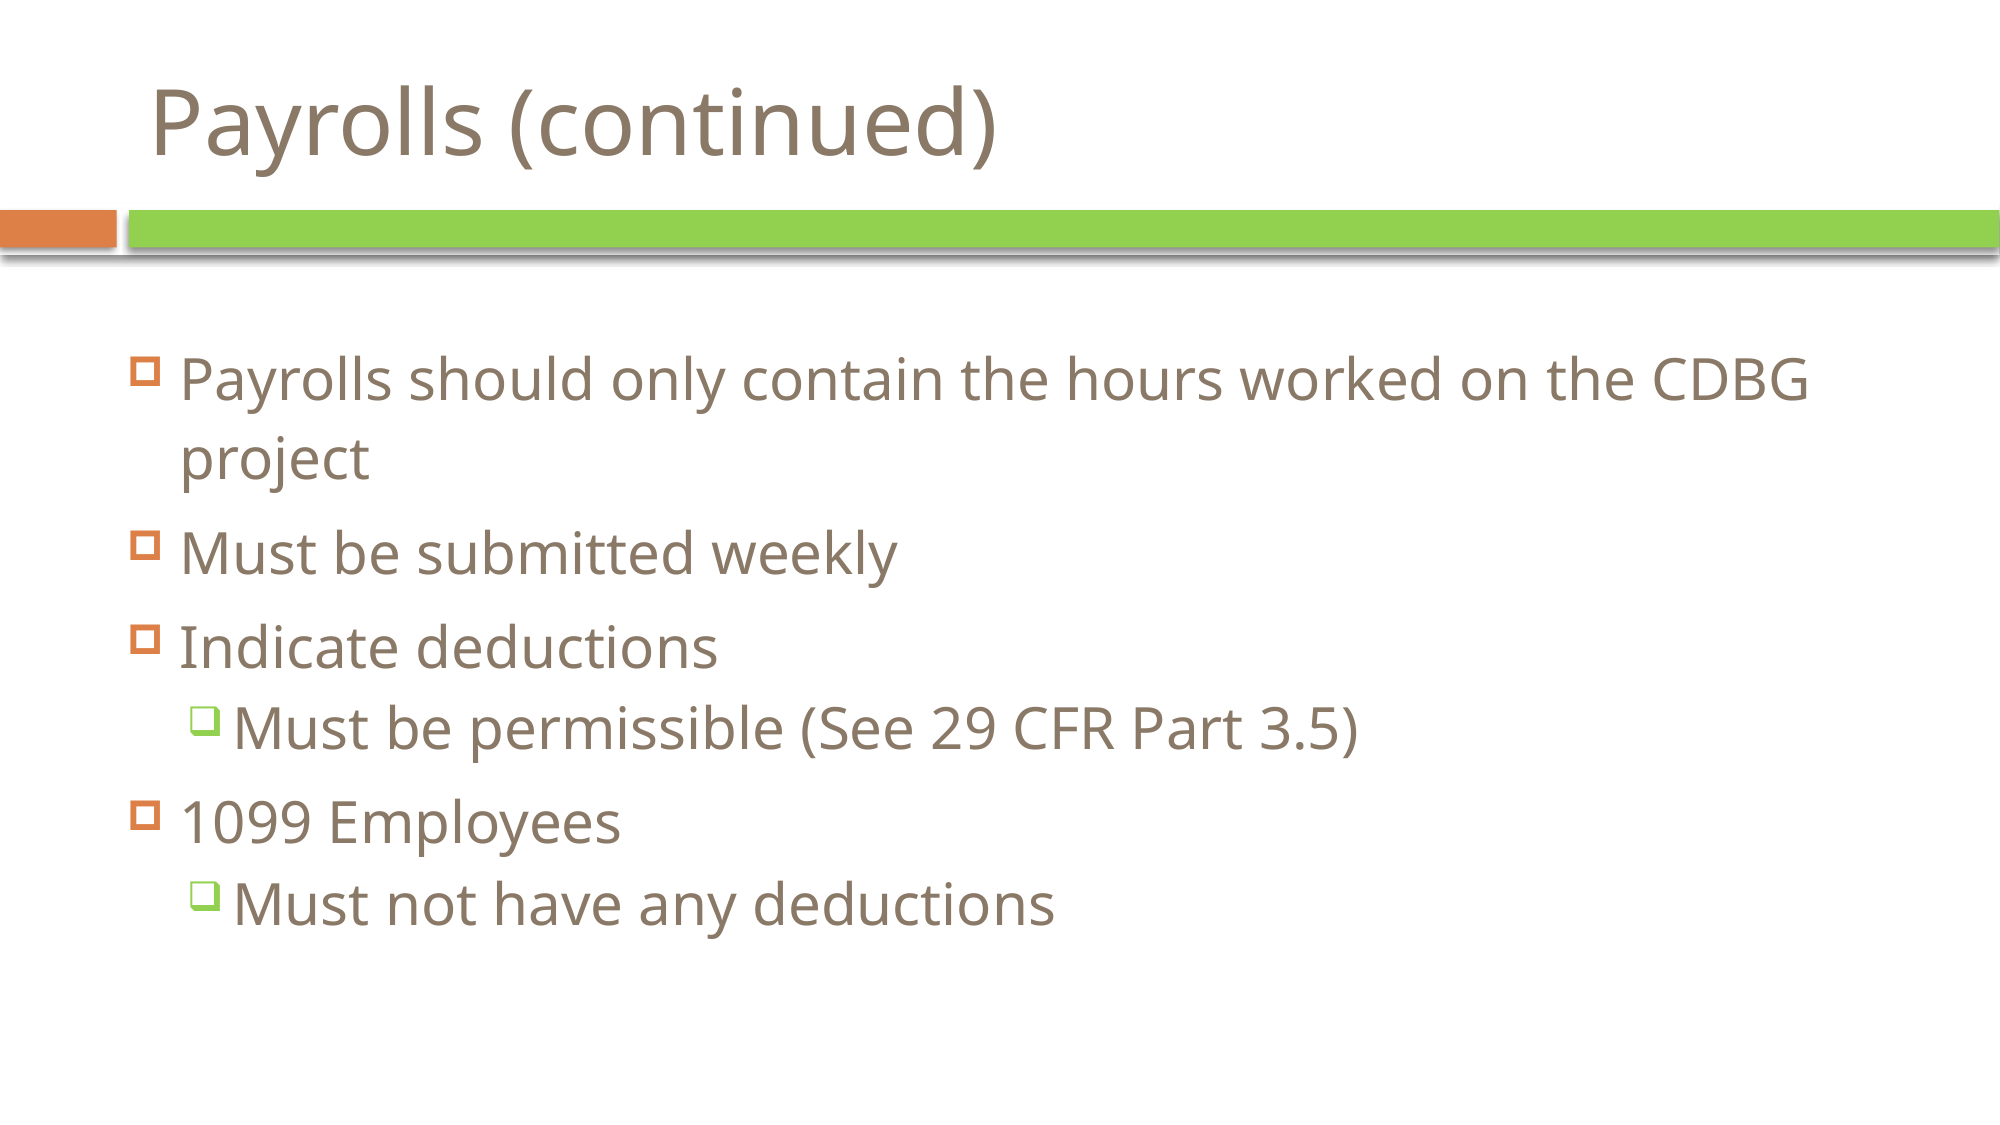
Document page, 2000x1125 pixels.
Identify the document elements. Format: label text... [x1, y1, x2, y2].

list Payrolls should only contain the hours worked on the CDBG project Must be submitted weekly Indicate deductions Must be permissible (See 29 CFR Part 3.5) 1099 Employees Must not have any deductions [112, 324, 1896, 1013]
title Payrolls (continued) [133, 37, 1917, 200]
